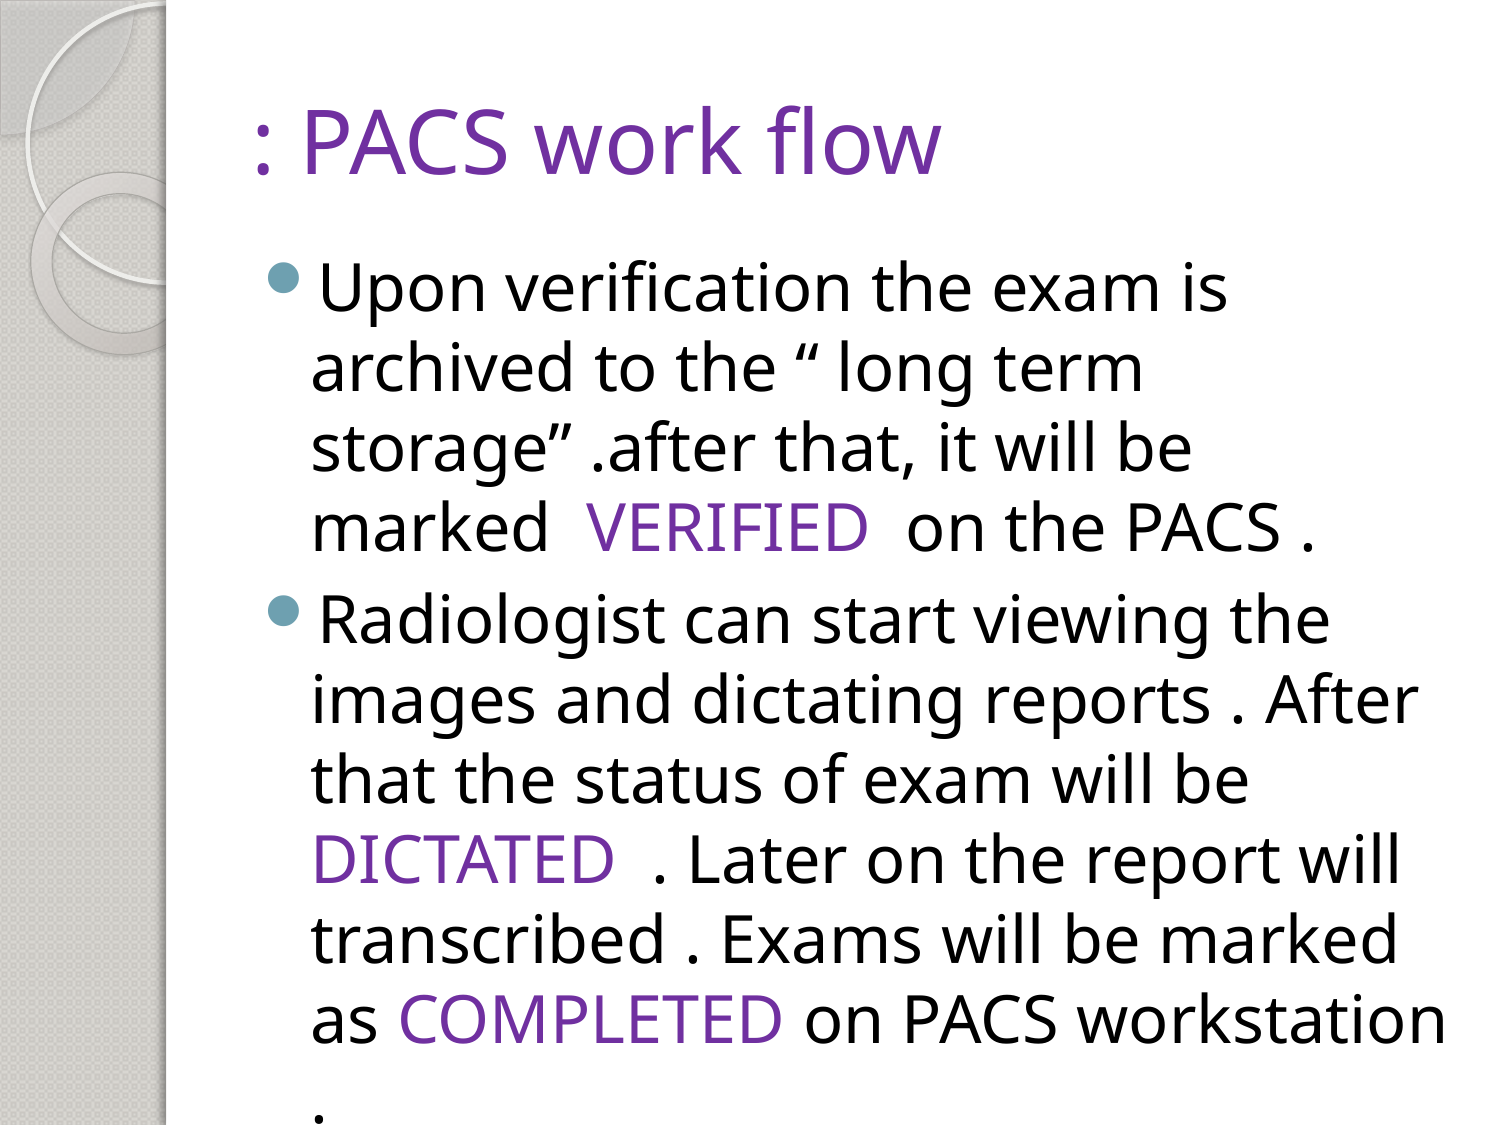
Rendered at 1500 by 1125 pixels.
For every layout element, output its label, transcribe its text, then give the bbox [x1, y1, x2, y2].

list Upon verification the exam is archived to the “ long term storage” .after that, it will be marked VERIFIED on the PACS . Radiologist can start viewing the images and dictating reports . After that the status of exam will be DICTATED . Later on the report will transcribed . Exams will be marked as COMPLETED on PACS workstation . [235, 237, 1466, 1025]
title PACS work flow : [235, 45, 1466, 233]
